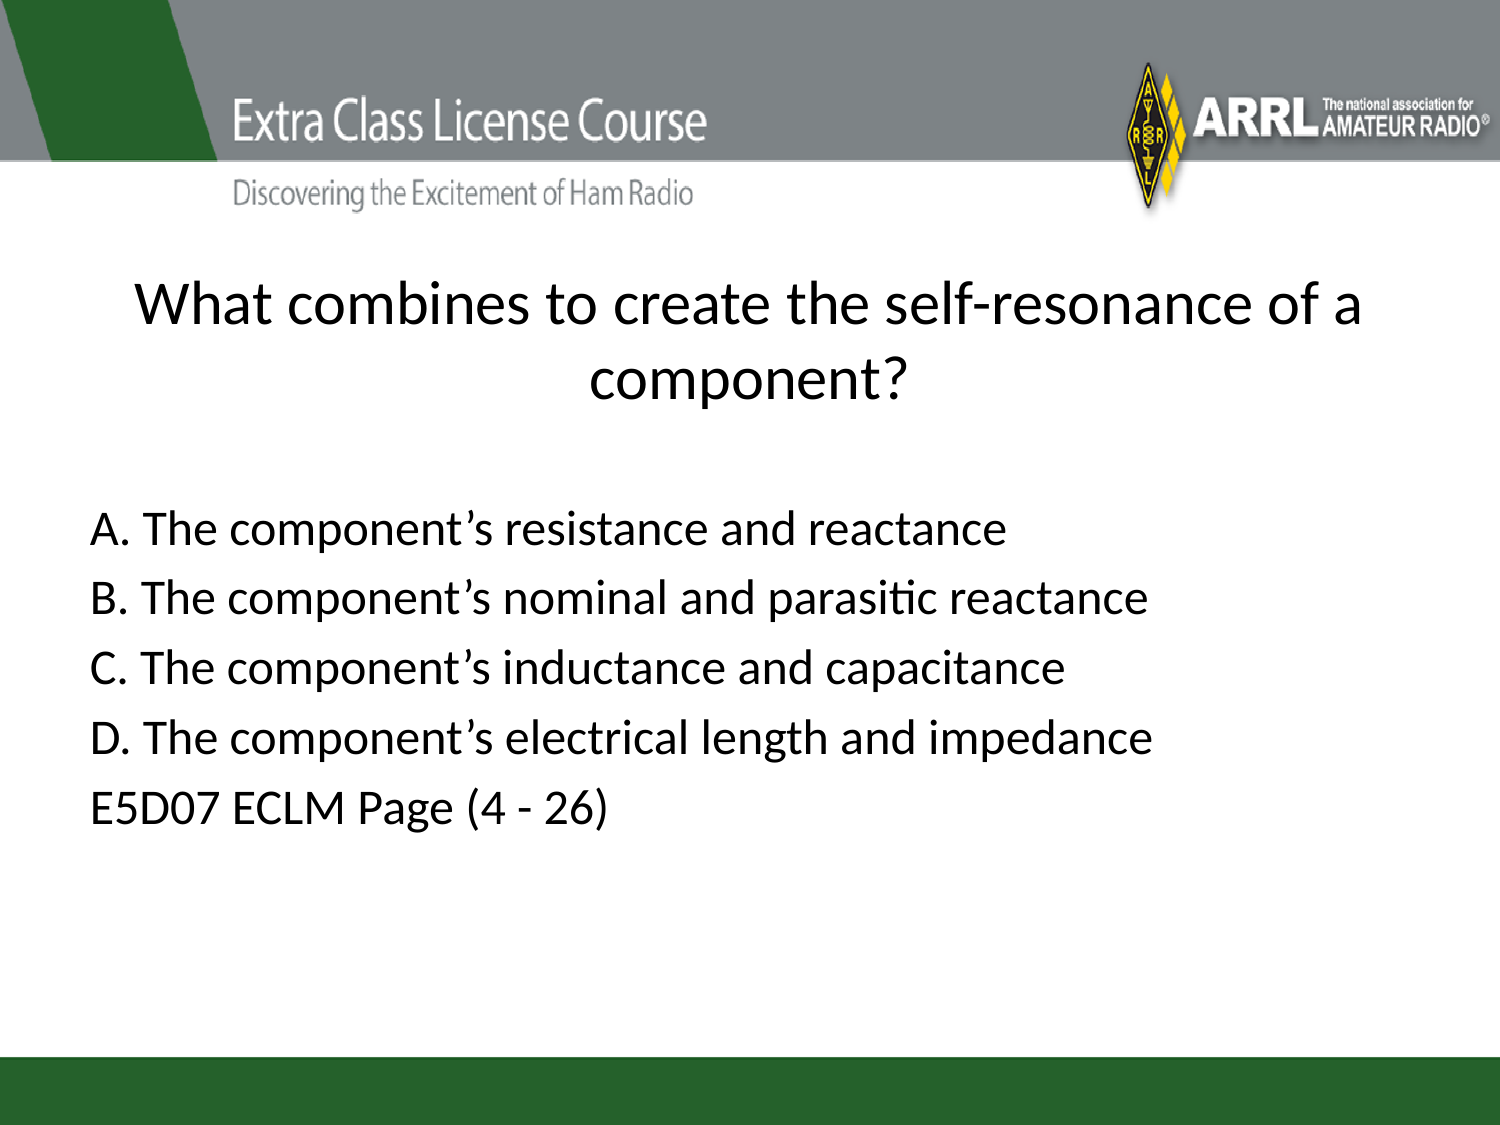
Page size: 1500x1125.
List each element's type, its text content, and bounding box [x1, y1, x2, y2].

picture [0, 0, 1500, 1125]
title What combines to create the self-resonance of a component? [75, 254, 1425, 435]
list A. The component’s resistance and reactance B. The component’s nominal and parasitic reactance C. The component’s inductance and capacitance D. The component’s electrical length and impedance E5D07 ECLM Page (4 - 26) [75, 487, 1425, 1005]
